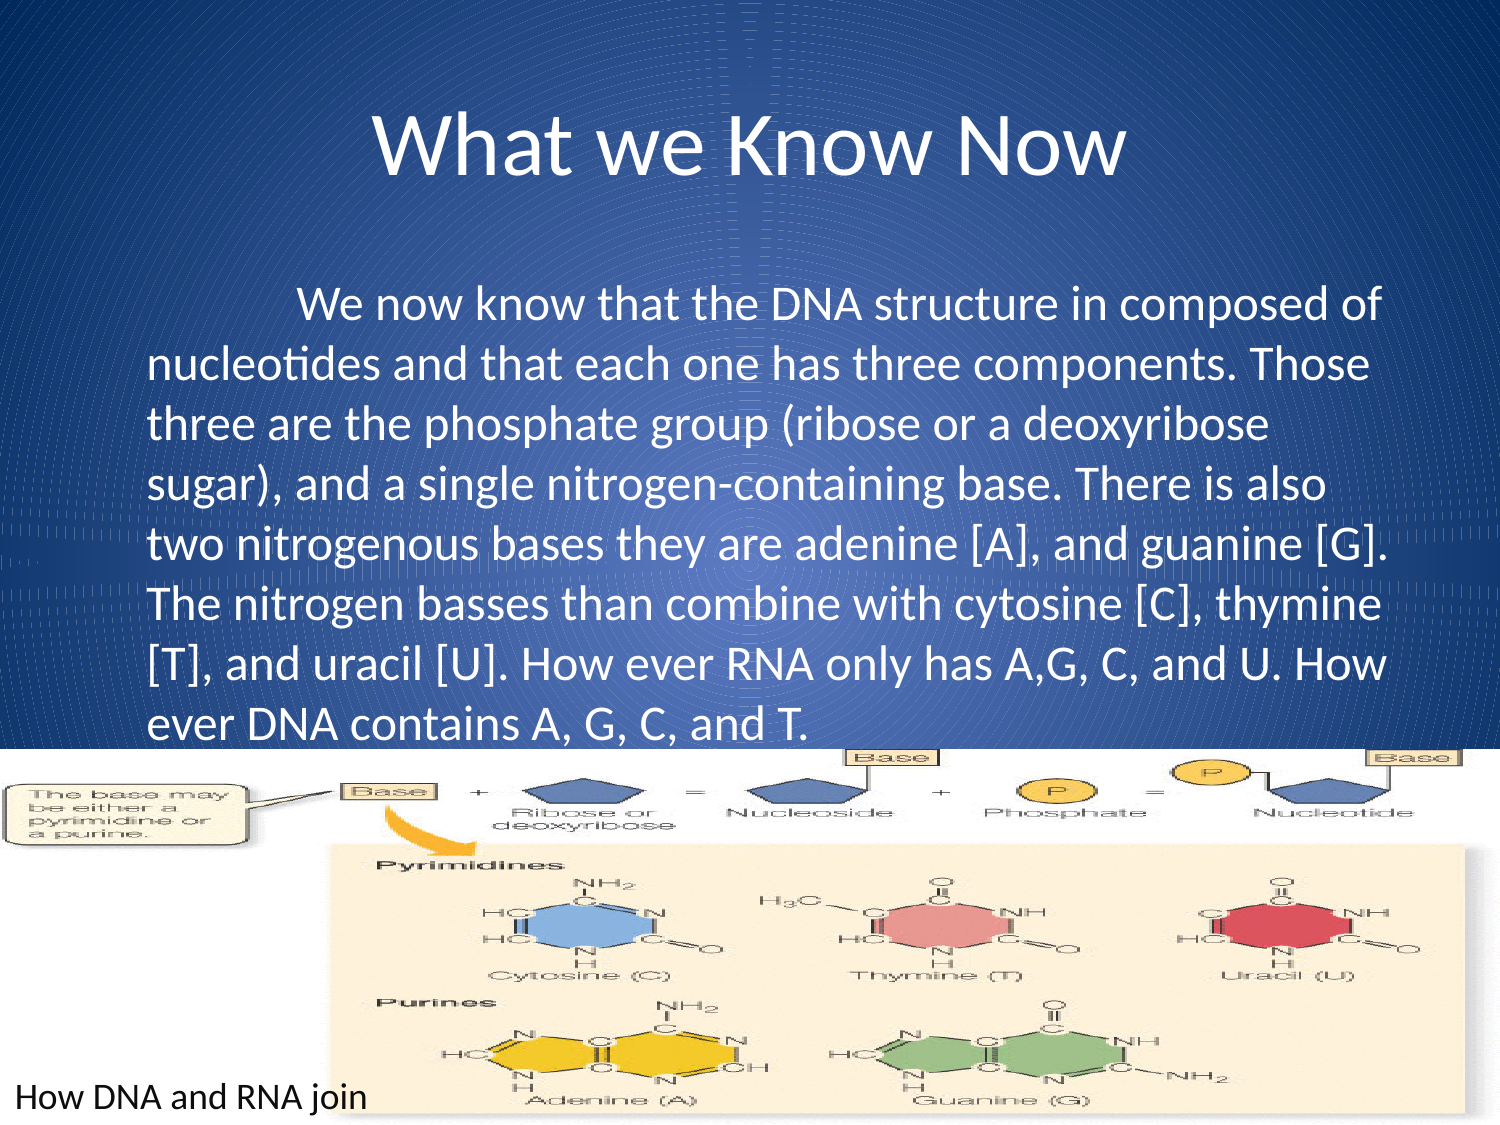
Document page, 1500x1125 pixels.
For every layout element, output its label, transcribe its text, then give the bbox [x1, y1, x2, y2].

picture [0, 749, 1500, 1125]
list We now know that the DNA structure in composed of nucleotides and that each one has three components. Those three are the phosphate group (ribose or a deoxyribose sugar), and a single nitrogen-containing base. There is also two nitrogenous bases they are adenine [A], and guanine [G]. The nitrogen basses than combine with cytosine [C], thymine [T], and uracil [U]. How ever RNA only has A,G, C, and U. How ever DNA contains A, G, C, and T. [75, 262, 1425, 748]
title What we Know Now [75, 45, 1425, 233]
